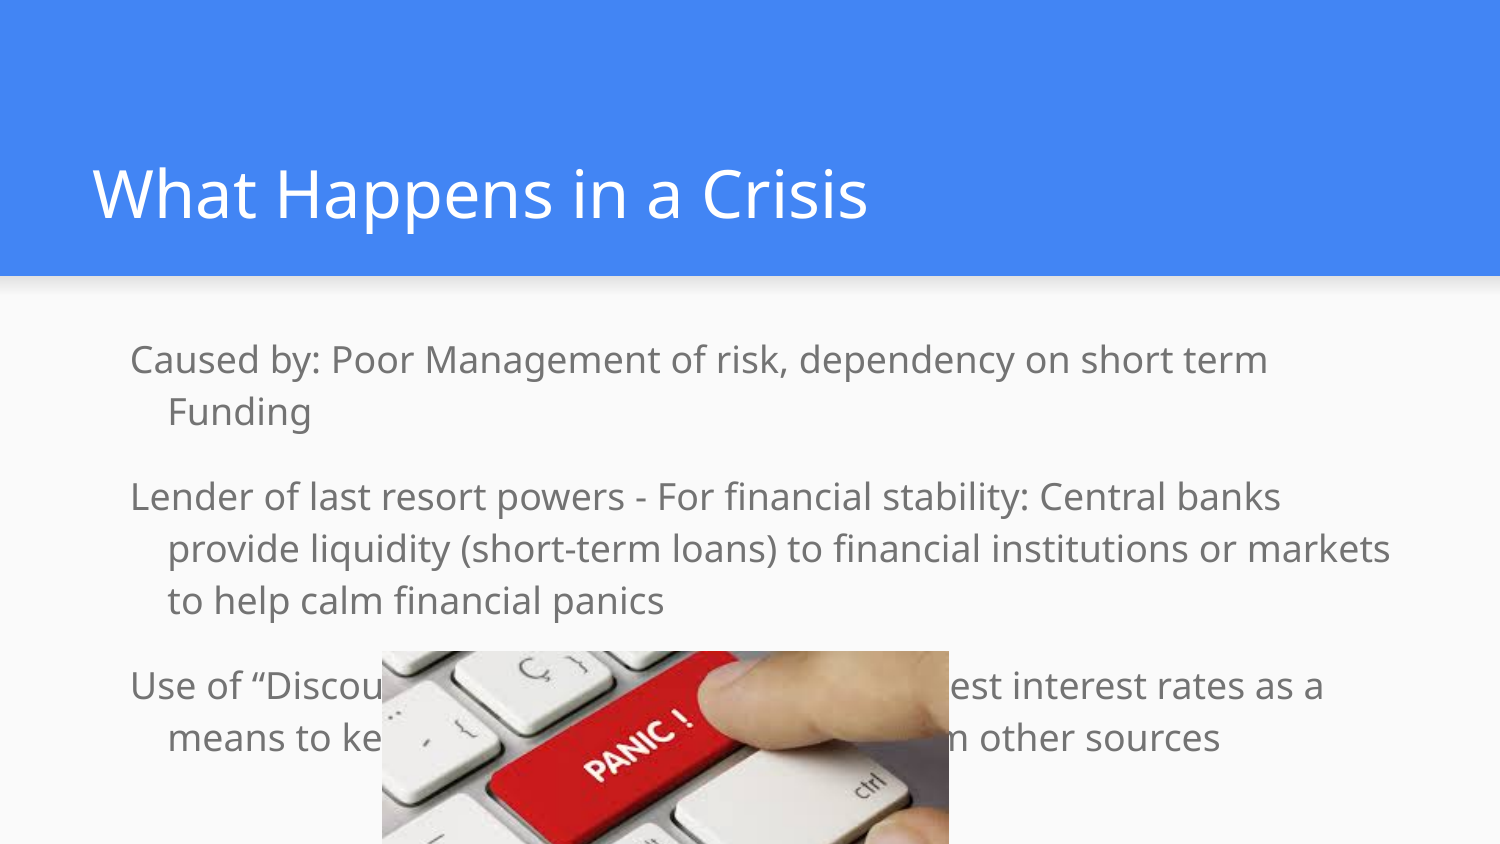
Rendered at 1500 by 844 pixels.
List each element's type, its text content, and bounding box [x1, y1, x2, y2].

picture [382, 651, 949, 844]
list Caused by: Poor Management of risk, dependency on short term Funding Lender of last resort powers - For financial stability: Central banks provide liquidity (short-term loans) to financial institutions or markets to help calm financial panics Use of “Discount window” to provide aid at lowest interest rates as a means to keep economy afloat, borrows from other sources [77, 314, 1427, 760]
title What Happens in a Crisis [77, 121, 1427, 248]
